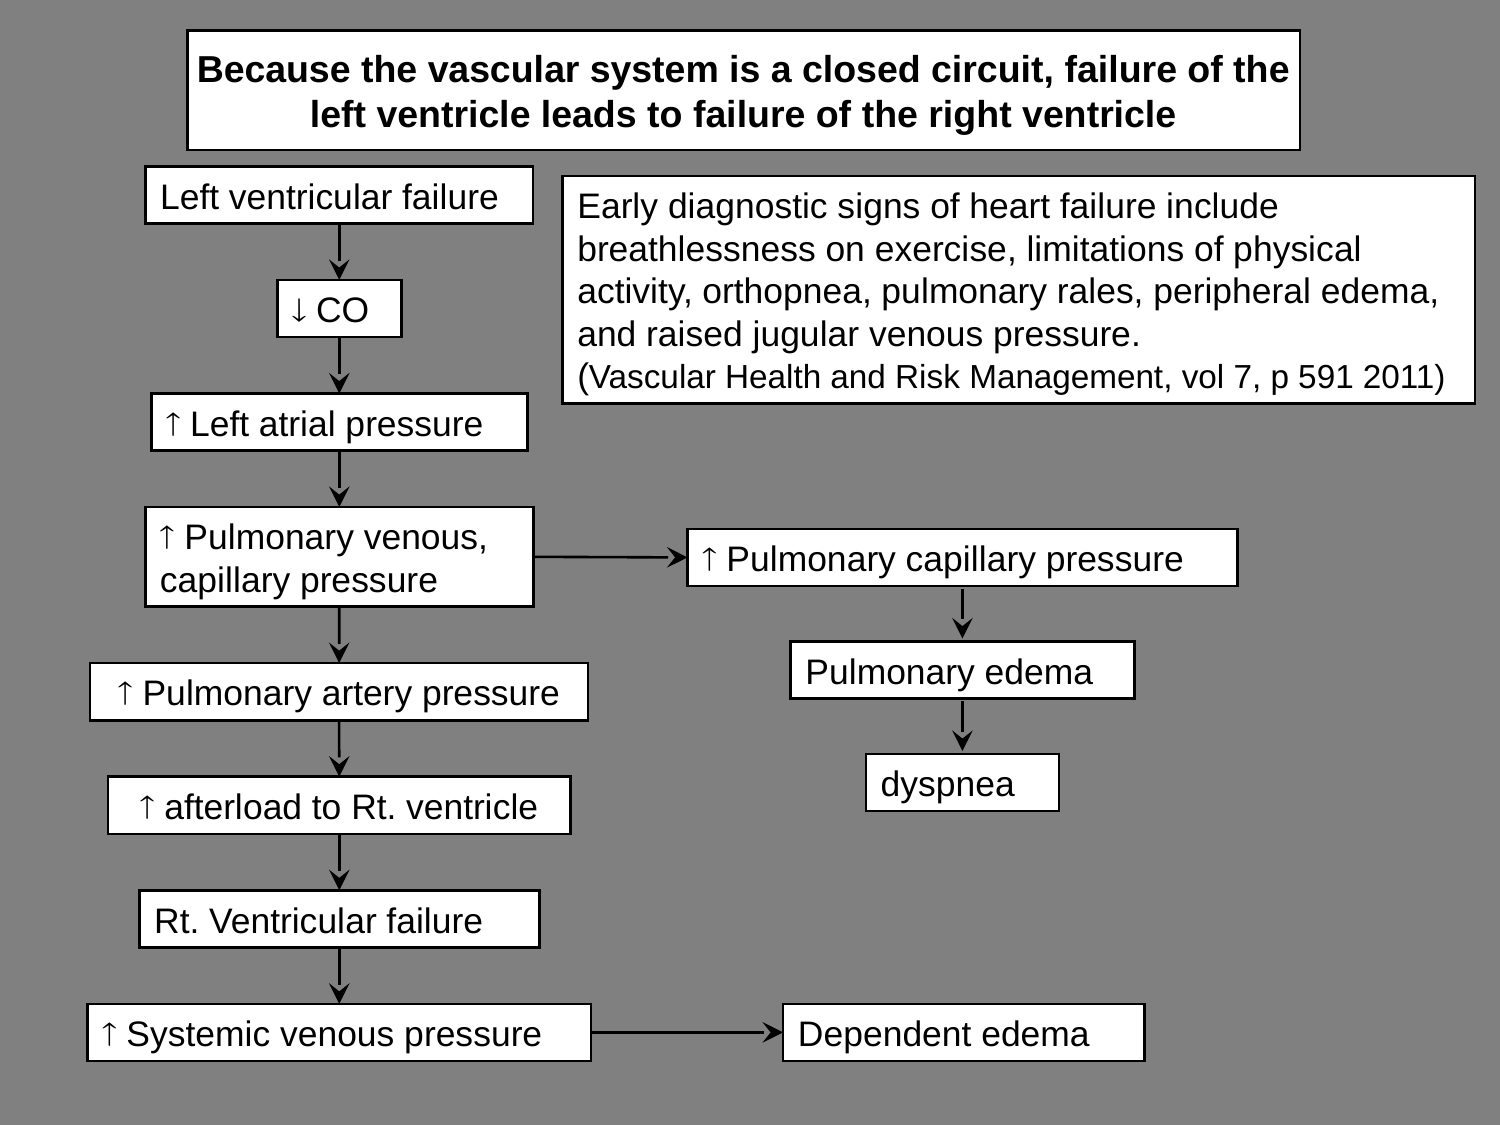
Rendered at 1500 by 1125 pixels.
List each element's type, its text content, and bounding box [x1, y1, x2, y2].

title Because the vascular system is a closed circuit, failure of the left ventricle leads to failure of the right ventricle [186, 29, 1301, 151]
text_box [87, 164, 1238, 1063]
text_box Early diagnostic signs of heart failure include breathlessness on exercise, limitations of physical activity, orthopnea, pulmonary rales, peripheral edema, and raised jugular venous pressure. (Vascular Health and Risk Management, vol 7, p 591 2011) [1241, 176, 1475, 404]
